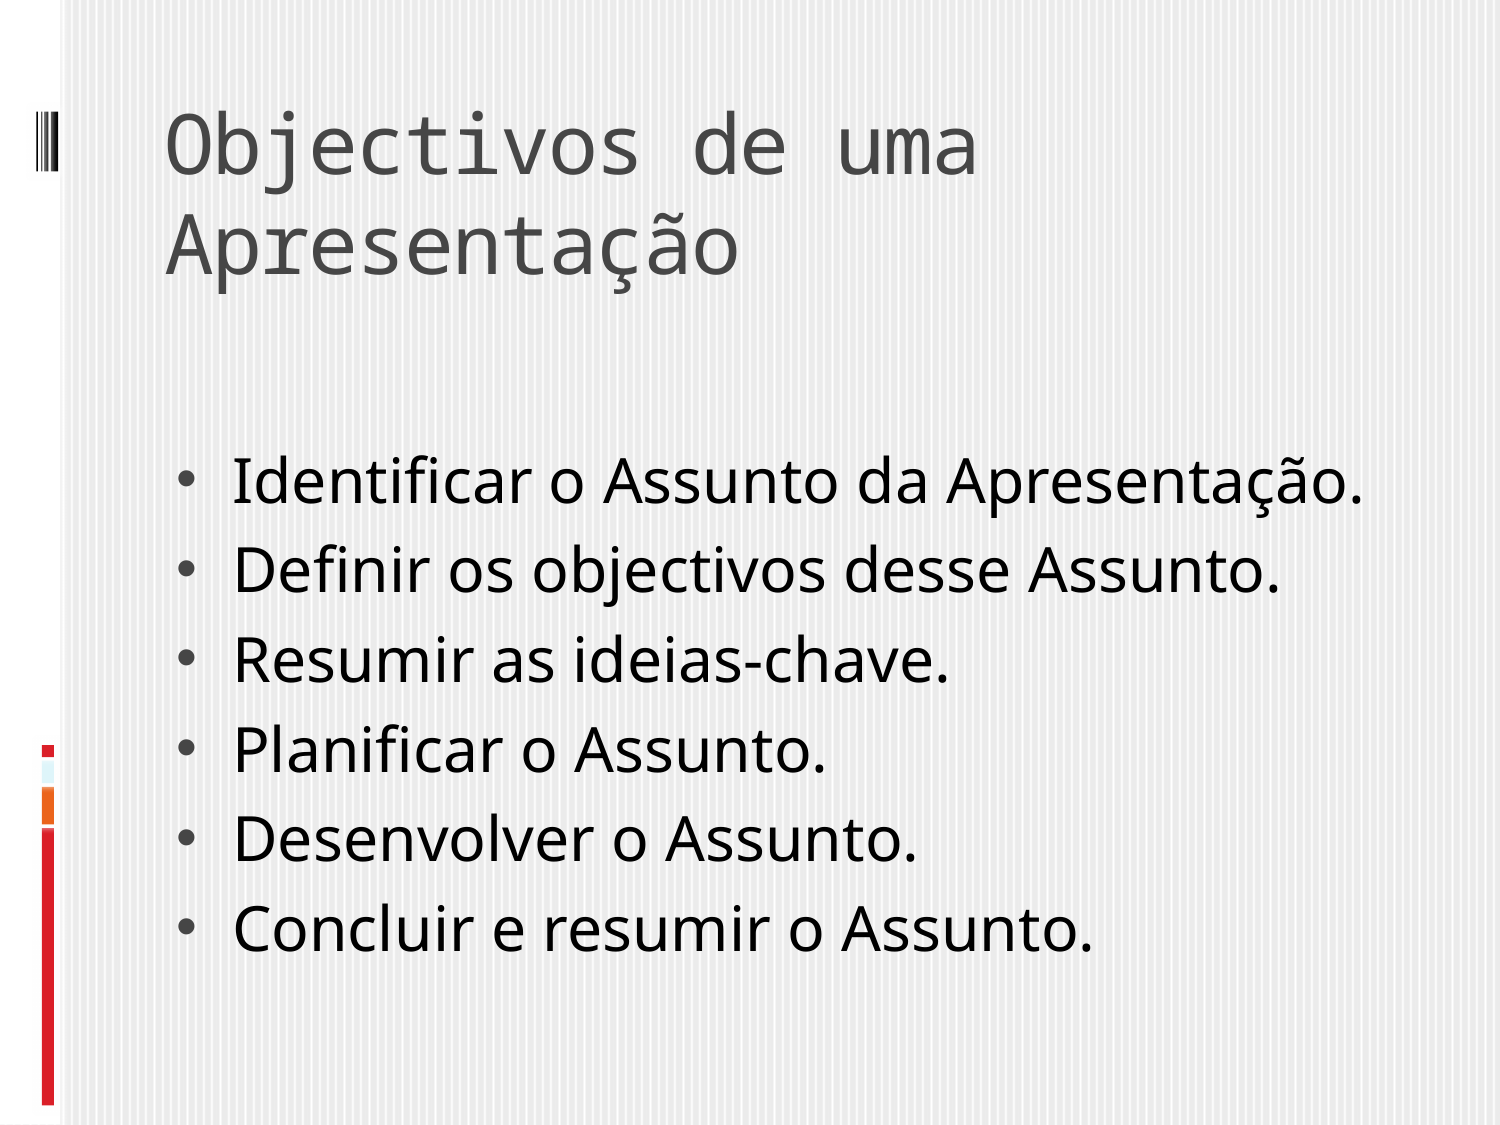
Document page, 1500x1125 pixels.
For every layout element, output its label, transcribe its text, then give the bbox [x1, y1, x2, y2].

title Objectivos de uma Apresentação [150, 83, 1425, 340]
list Identificar o Assunto da Apresentação. Definir os objectivos desse Assunto. Resumir as ideias-chave. Planificar o Assunto. Desenvolver o Assunto. Concluir e resumir o Assunto. [150, 433, 1425, 1043]
